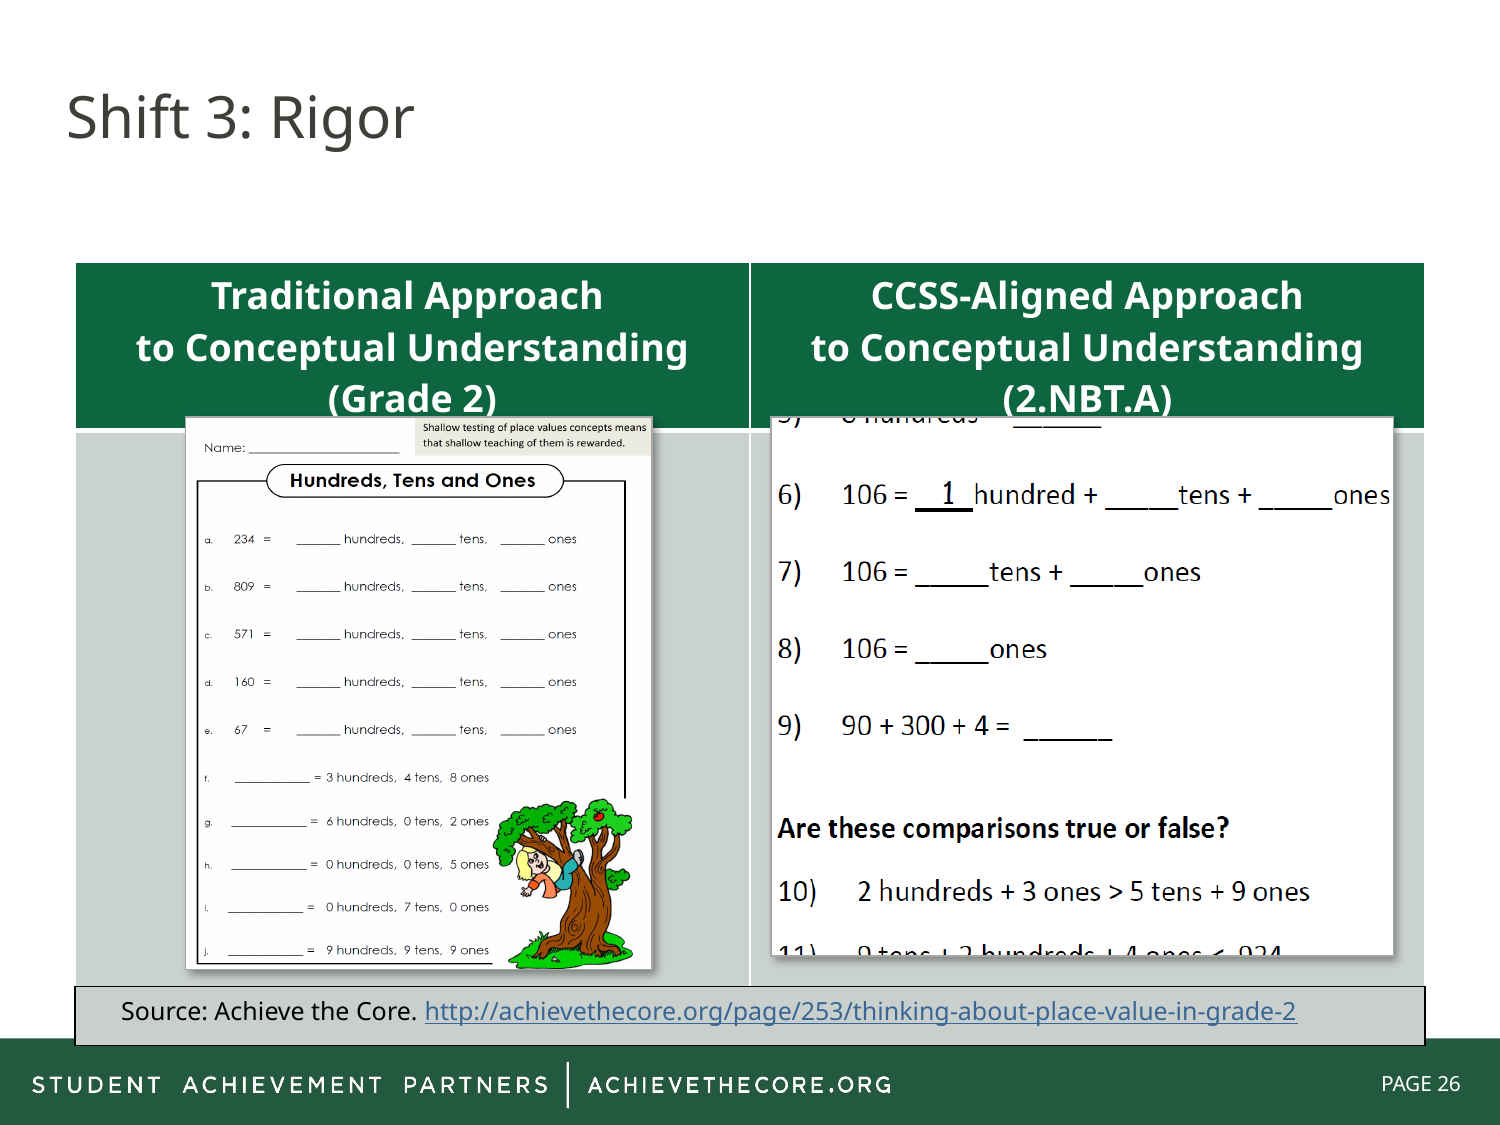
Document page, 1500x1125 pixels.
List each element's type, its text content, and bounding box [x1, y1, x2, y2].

table_cell [751, 433, 1424, 986]
table_header CCSS-Aligned Approach to Conceptual Understanding (2.NBT.A) [751, 263, 1424, 428]
table_header Traditional Approach to Conceptual Understanding (Grade 2) [76, 263, 749, 428]
table_cell [76, 433, 749, 986]
text_box [771, 417, 1394, 956]
picture [12, 1055, 911, 1112]
table_cell Source: Achieve the Core. http://achievethecore.org/page/253/thinking-about-place-value-in-grade-2 [76, 987, 1424, 1045]
text_box [185, 417, 653, 970]
title Shift 3: Rigor [51, 21, 1402, 210]
